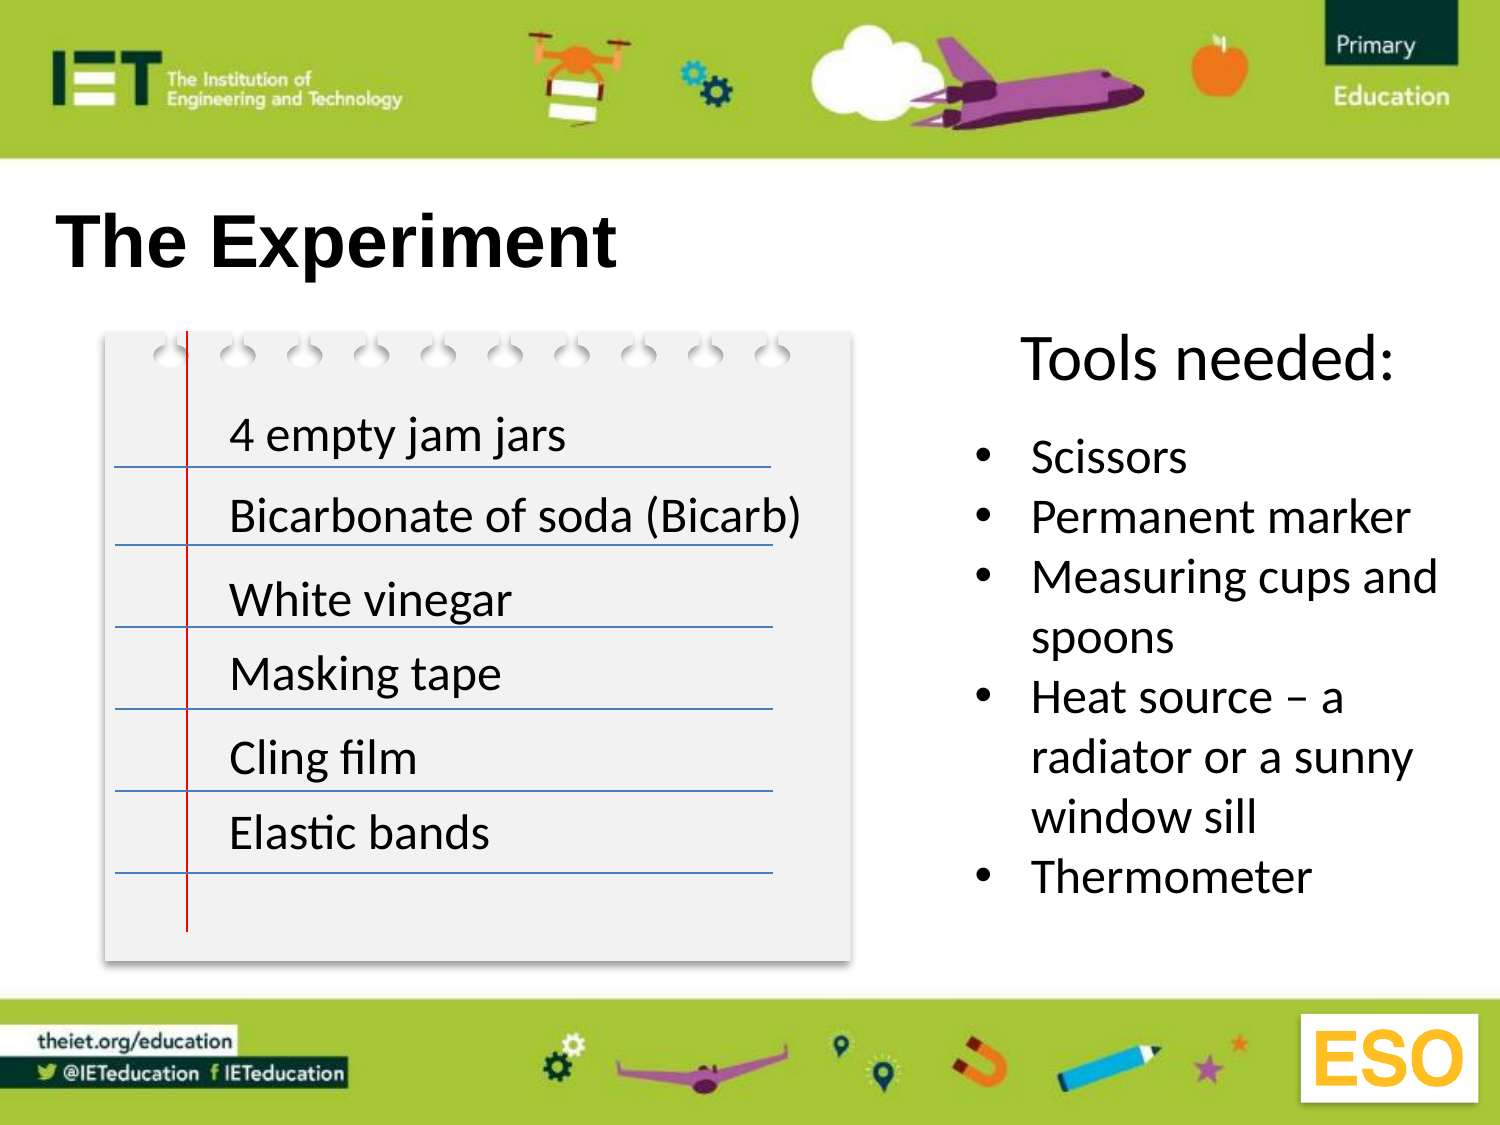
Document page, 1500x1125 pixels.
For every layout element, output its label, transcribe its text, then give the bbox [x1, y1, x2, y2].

text_box Elastic bands [214, 792, 786, 868]
text_box Masking tape [214, 635, 748, 708]
text_box [102, 329, 853, 963]
text_box Tools needed: Scissors Permanent marker Measuring cups and spoons Heat source – a radiator or a sunny window sill Thermometer [959, 306, 1458, 912]
text_box The Experiment [40, 184, 1209, 290]
text_box 4 empty jam jars [214, 393, 816, 469]
text_box Cling film [214, 717, 786, 792]
text_box Bicarbonate of soda (Bicarb) [214, 475, 850, 551]
text_box White vinegar [214, 559, 849, 635]
picture [0, 0, 1500, 1125]
